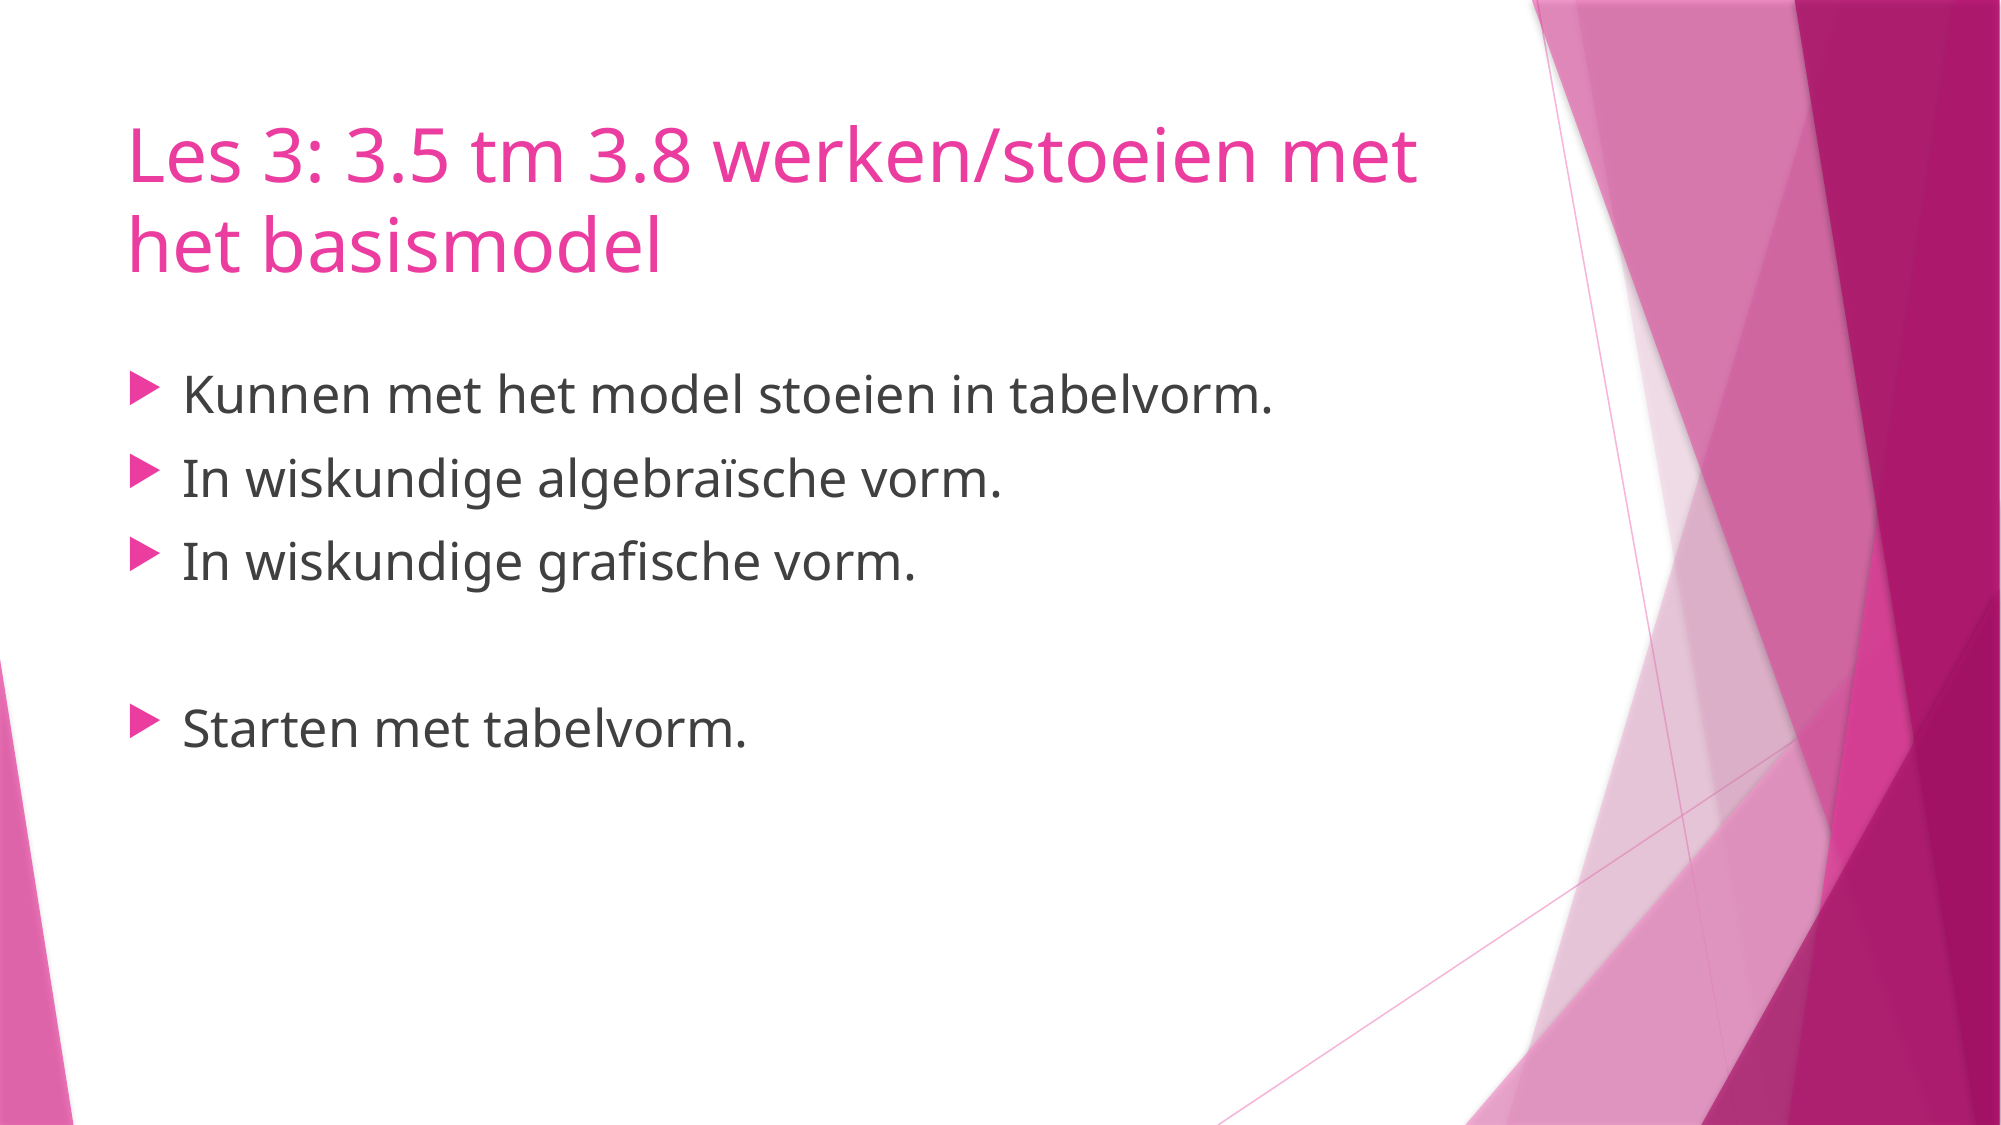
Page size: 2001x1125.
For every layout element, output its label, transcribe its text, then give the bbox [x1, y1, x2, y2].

title Les 3: 3.5 tm 3.8 werken/stoeien met het basismodel [111, 99, 1522, 317]
list Kunnen met het model stoeien in tabelvorm. In wiskundige algebraïsche vorm. In wiskundige grafische vorm. Starten met tabelvorm. [111, 354, 1522, 992]
